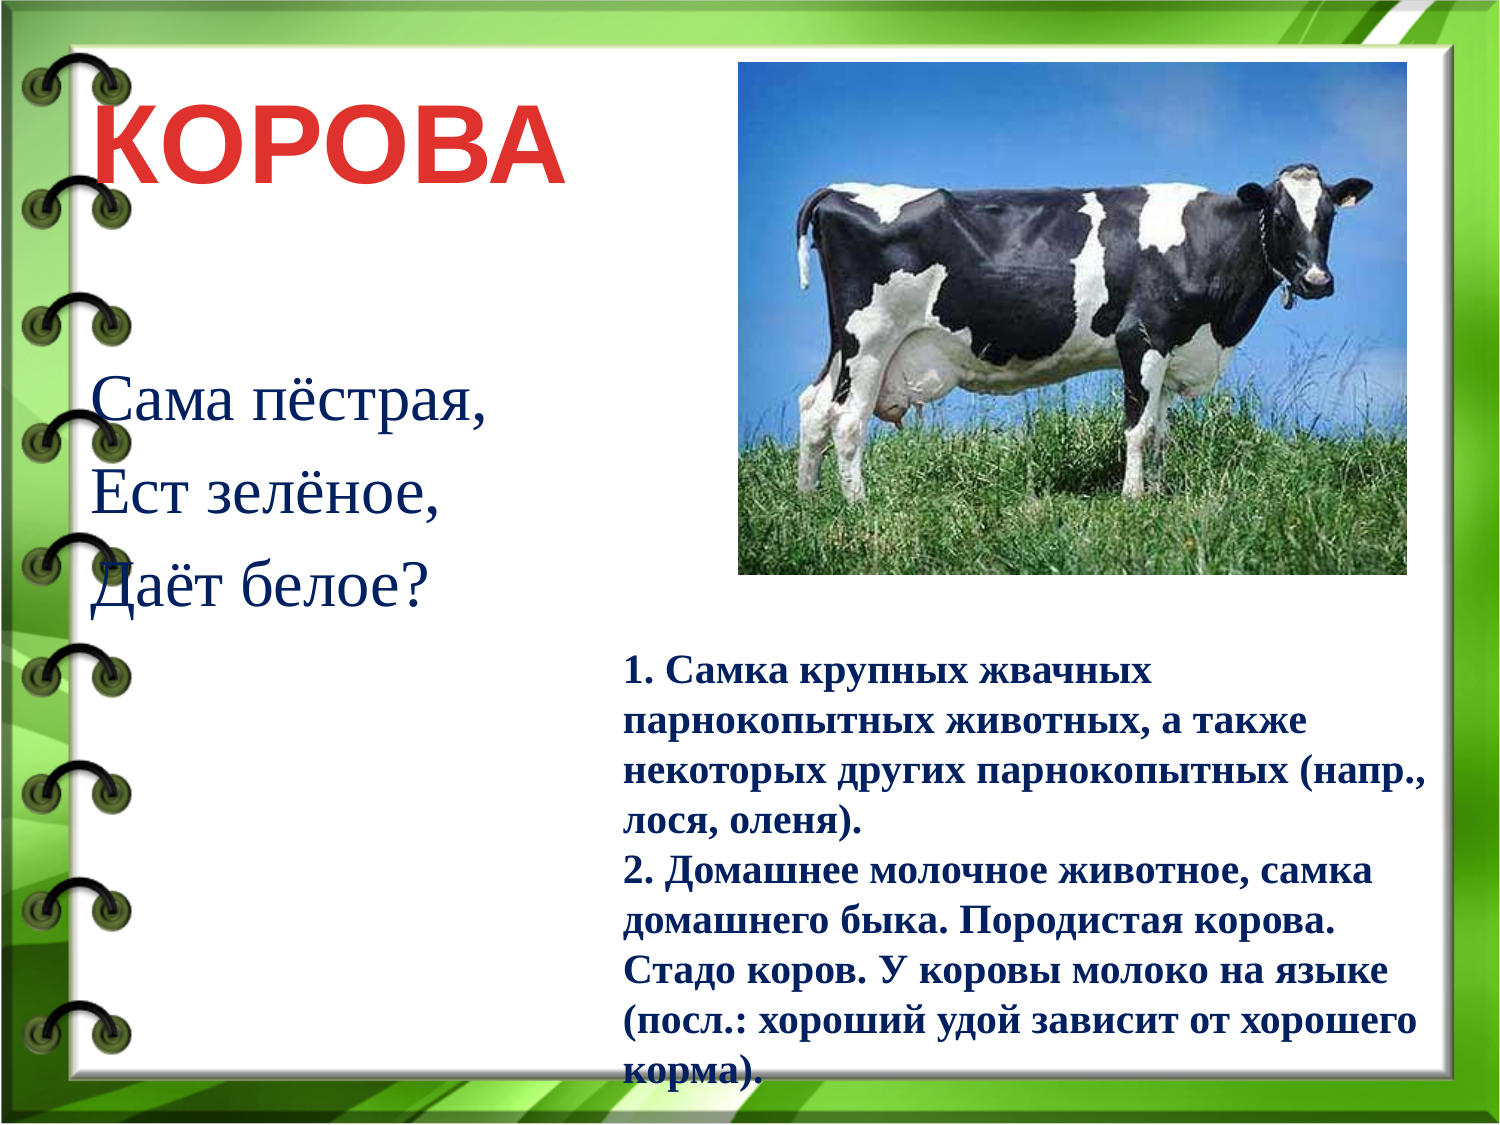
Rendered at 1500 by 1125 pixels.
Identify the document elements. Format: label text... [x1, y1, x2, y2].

text_box 1. Самка крупных жвачных парнокопытных животных, а также некоторых других парнокопытных (напр., лося, оленя). 2. Домашнее молочное животное, самка домашнего быка. Породистая корова. Стадо коров. У коровы молоко на языке (посл.: хороший удой зависит от хорошего корма). [608, 574, 1471, 1100]
title КОРОВА [74, 44, 1426, 233]
picture [0, 0, 1500, 1125]
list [737, 62, 1408, 575]
list Сама пёстрая, Ест зелёное, Даёт белое? [74, 262, 732, 1006]
